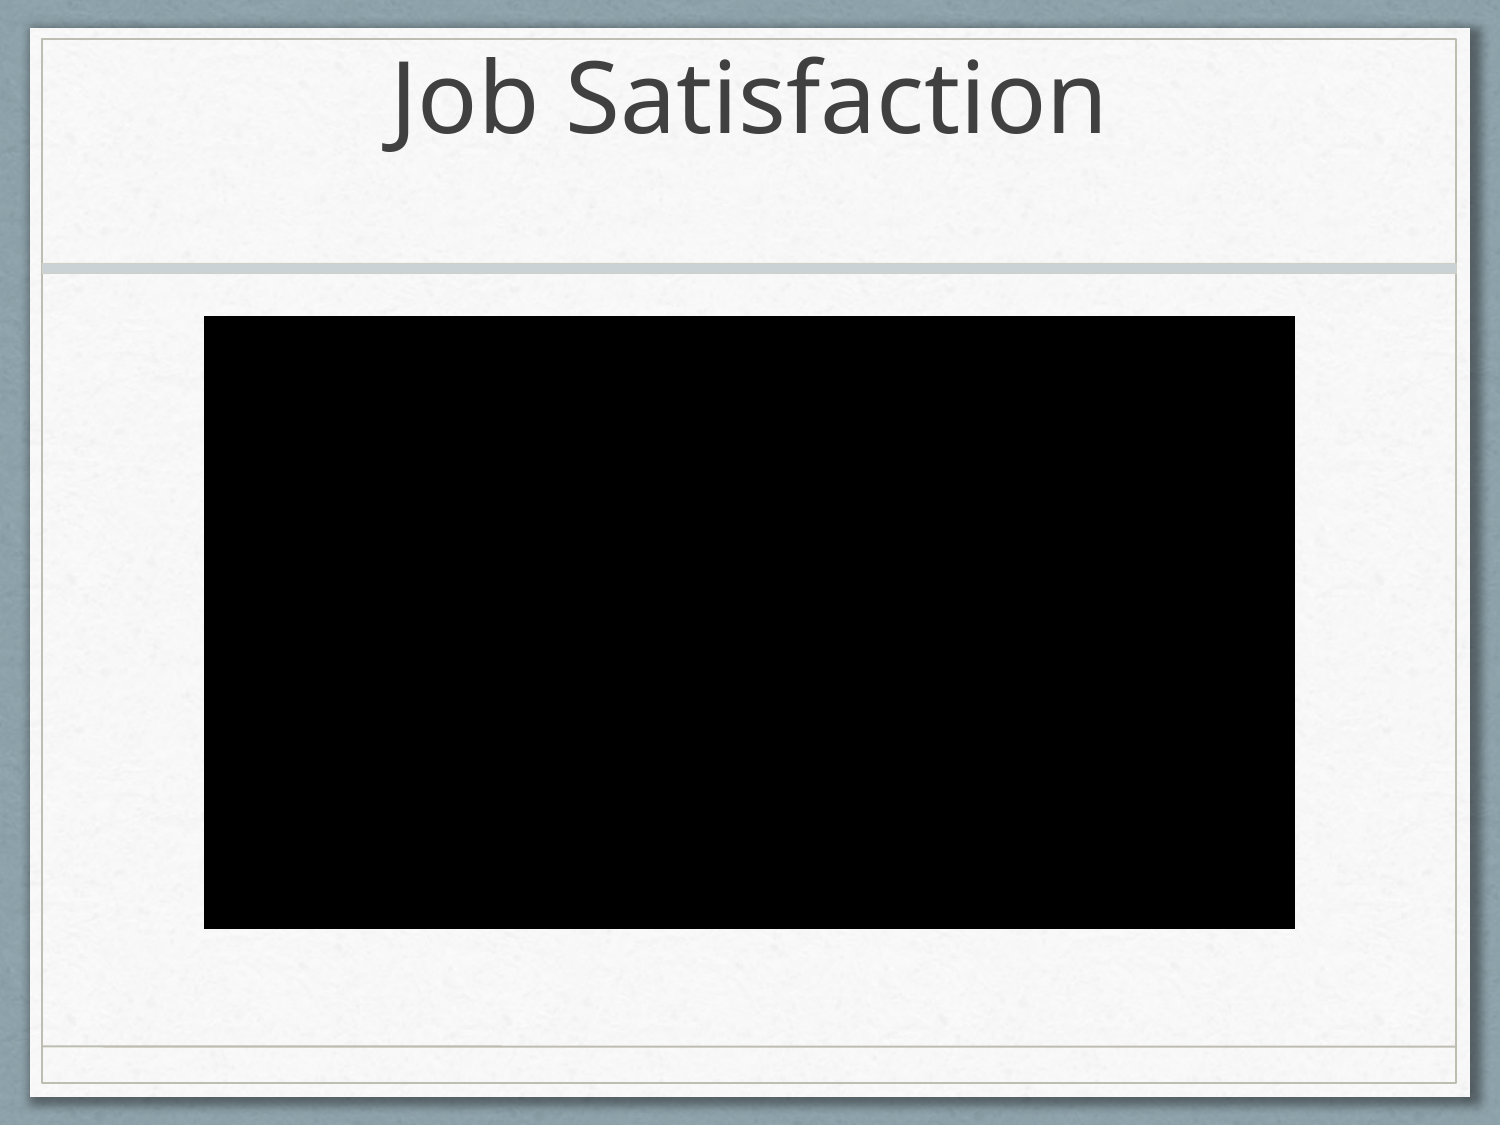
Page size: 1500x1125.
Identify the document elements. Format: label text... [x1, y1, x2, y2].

picture [43, 40, 1455, 262]
picture [43, 274, 1455, 1045]
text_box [203, 314, 1297, 930]
title Job Satisfaction [75, 0, 1425, 188]
picture [30, 28, 1470, 1097]
picture [43, 1048, 1455, 1082]
